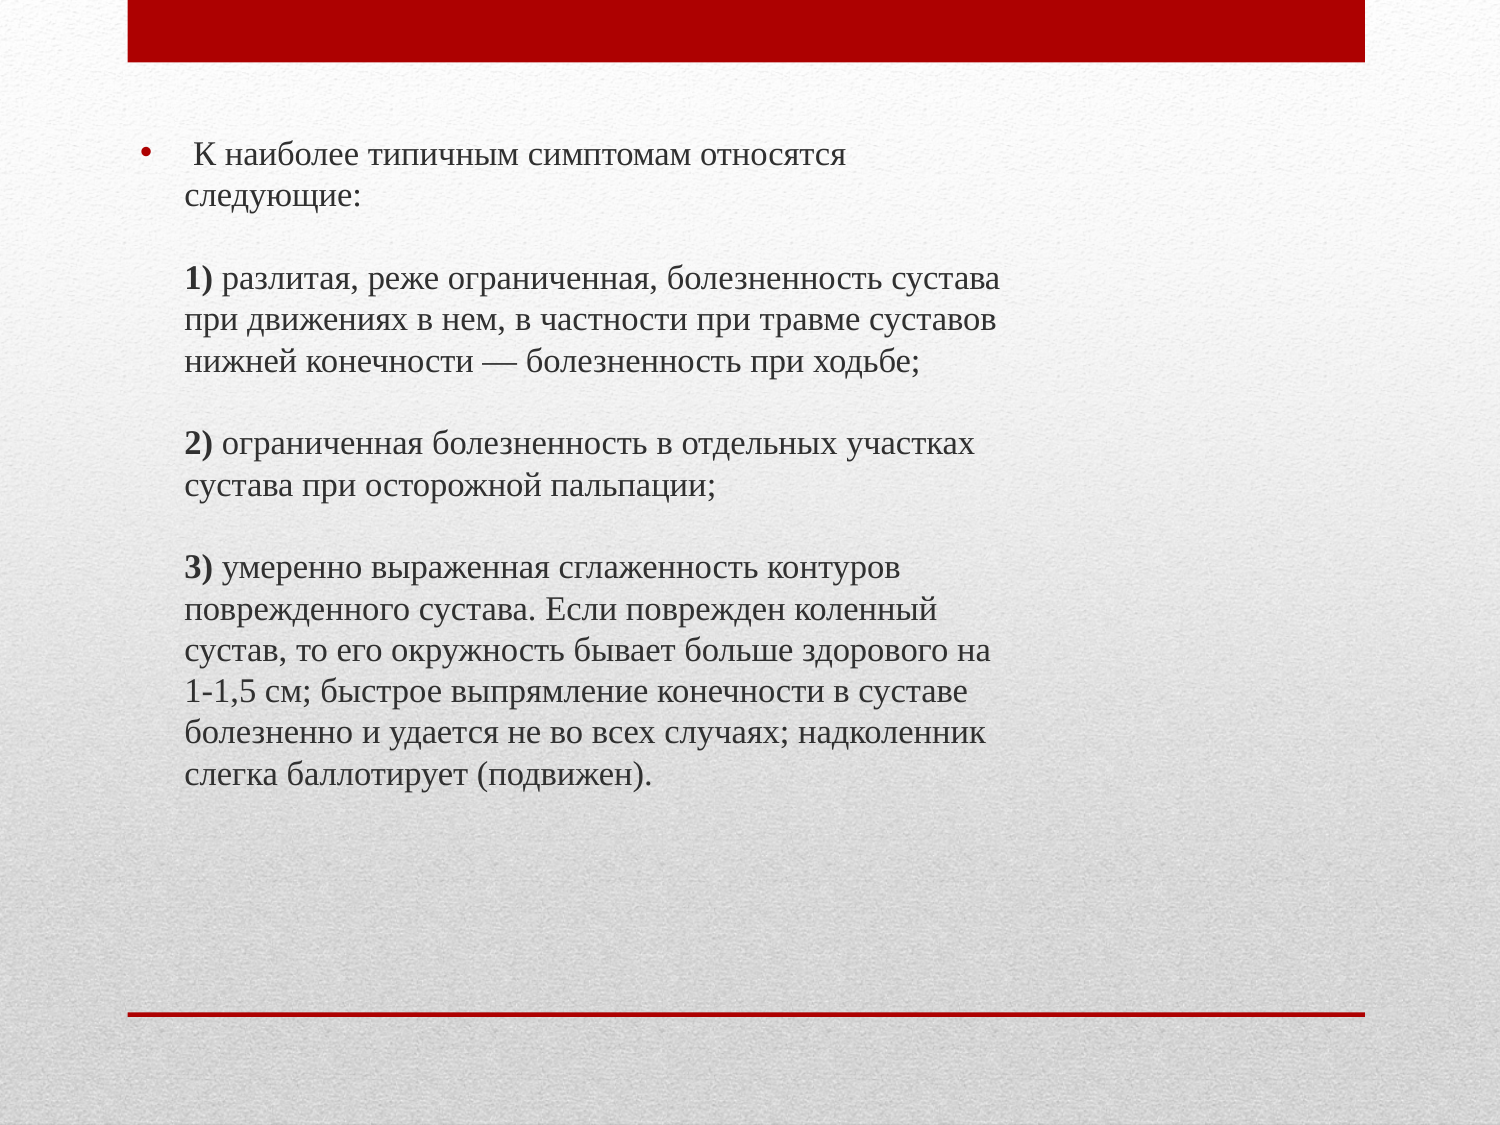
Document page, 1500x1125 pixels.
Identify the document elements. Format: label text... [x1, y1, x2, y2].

list К наиболее типичным симп­томам относятся следующие: 1) разлитая, реже ограниченная, болезненность сустава при движениях в нем, в частности при травме суставов нижней конечности — болезненность при ходьбе; 2) ограниченная болезненность в отдельных участках сустава при осторожной пальпации; 3) умеренно выраженная сглаженность контуров поврежденного сустава. Если поврежден коленный сустав, то его окружность бывает больше здорового на 1-1,5 см; быстрое выпрямление конечности в суставе болезненно и удается не во всех случаях; надколенник слегка баллотирует (подвижен). [125, 112, 1022, 811]
